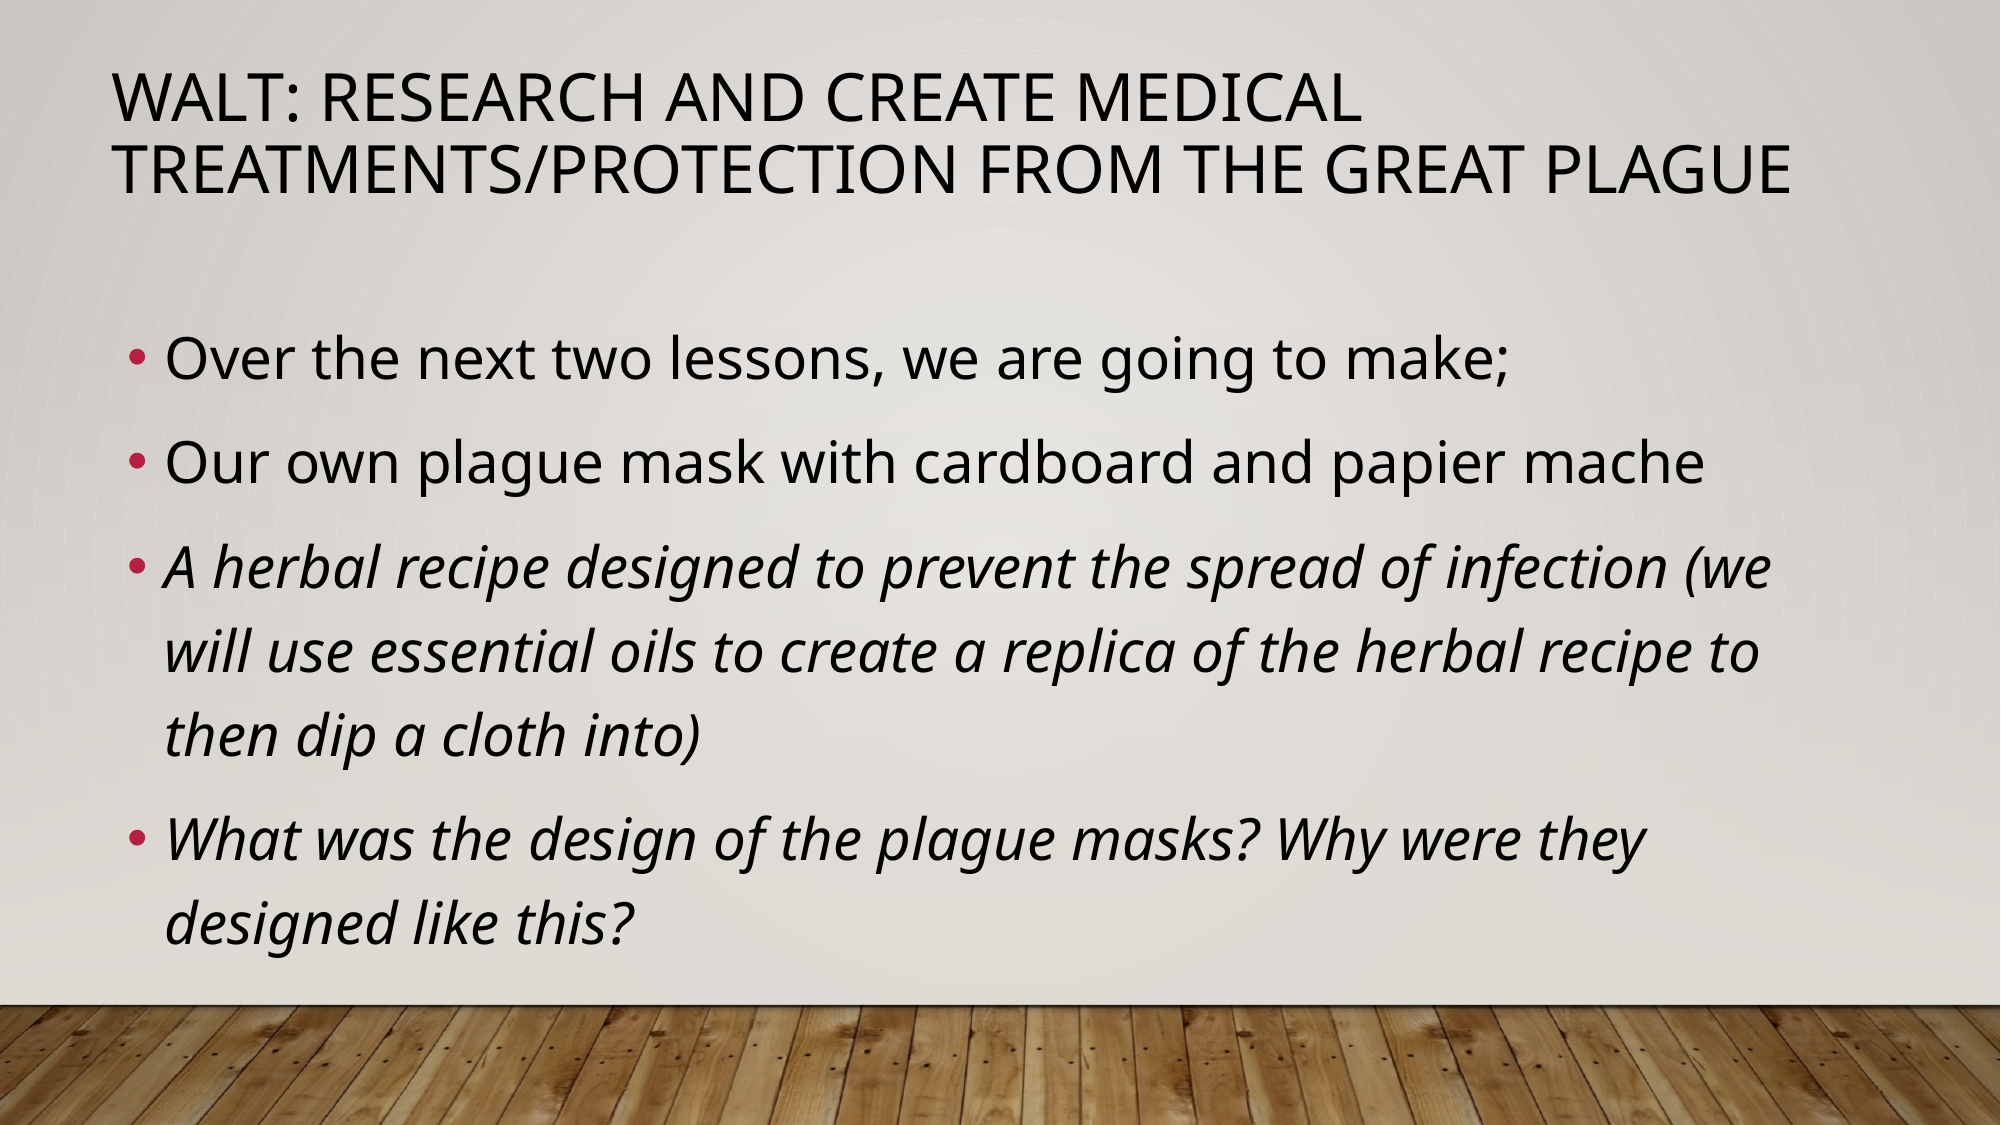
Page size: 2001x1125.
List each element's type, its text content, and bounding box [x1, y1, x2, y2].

title WALT: research and create medical treatments/protection from the Great Plague [96, 56, 1822, 275]
picture [0, 1005, 2000, 1125]
list Over the next two lessons, we are going to make; Our own plague mask with cardboard and papier mache A herbal recipe designed to prevent the spread of infection (we will use essential oils to create a replica of the herbal recipe to then dip a cloth into) What was the design of the plague masks? Why were they designed like this? [112, 299, 1838, 1014]
